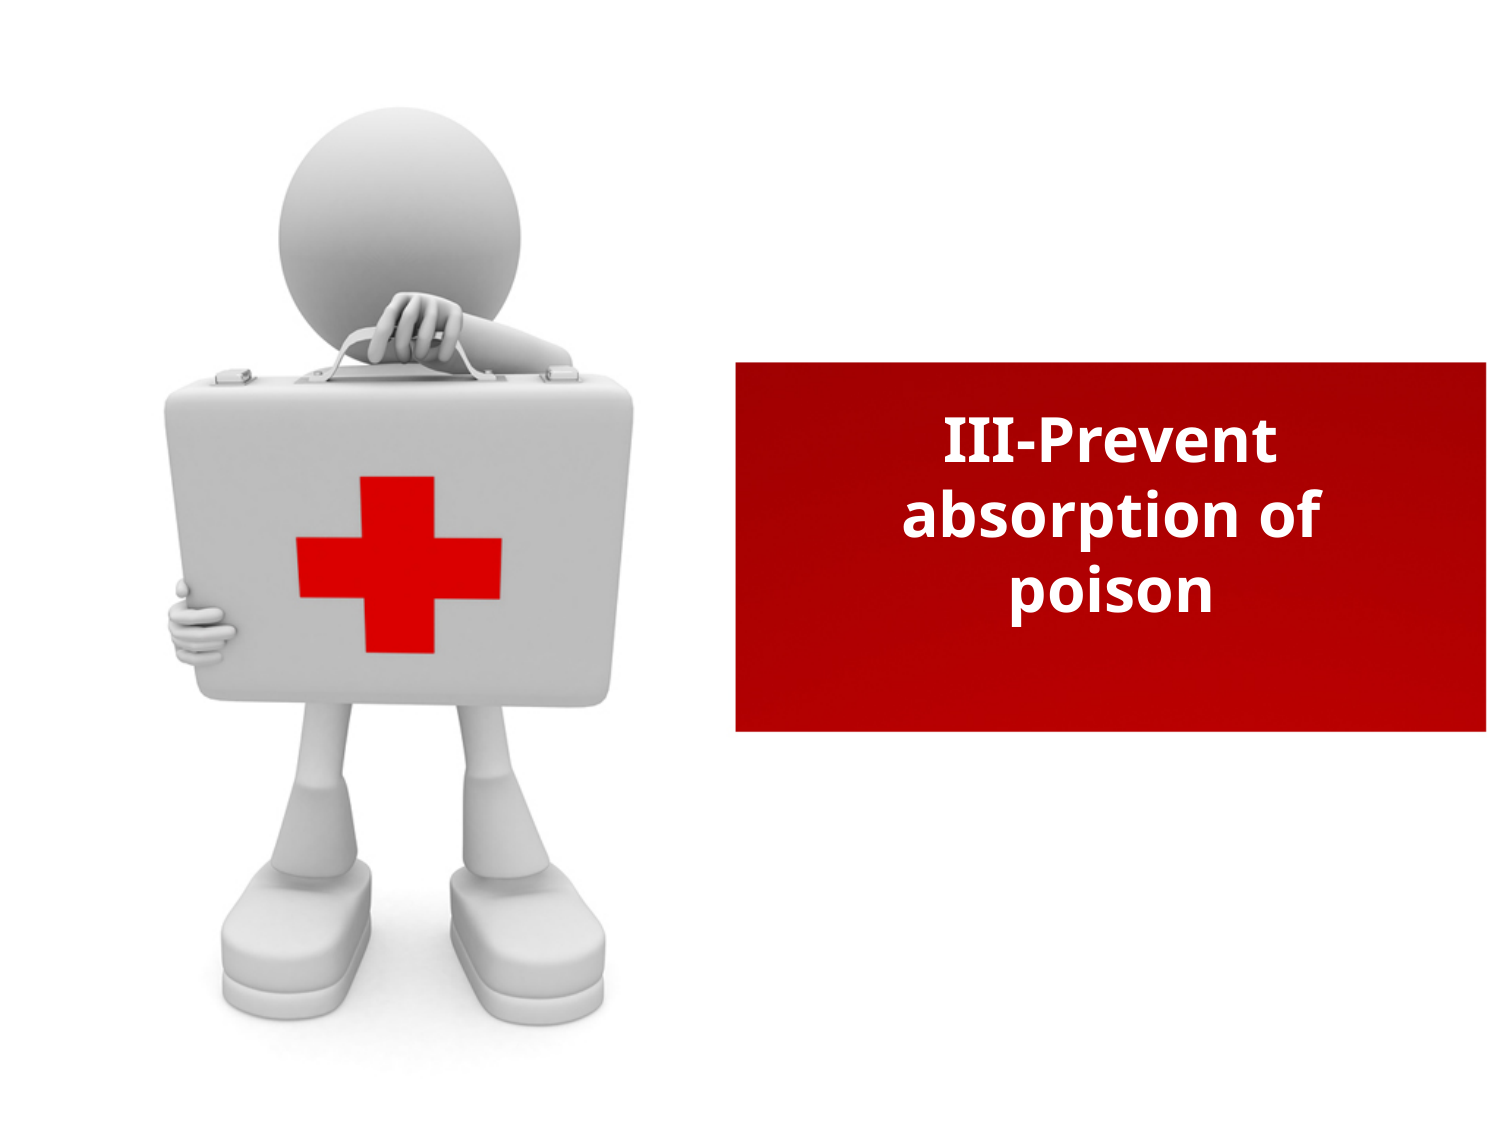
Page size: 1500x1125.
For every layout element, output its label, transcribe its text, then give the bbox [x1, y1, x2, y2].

picture [0, 0, 1500, 1125]
title III-Prevent absorption of poison [774, 451, 1448, 649]
